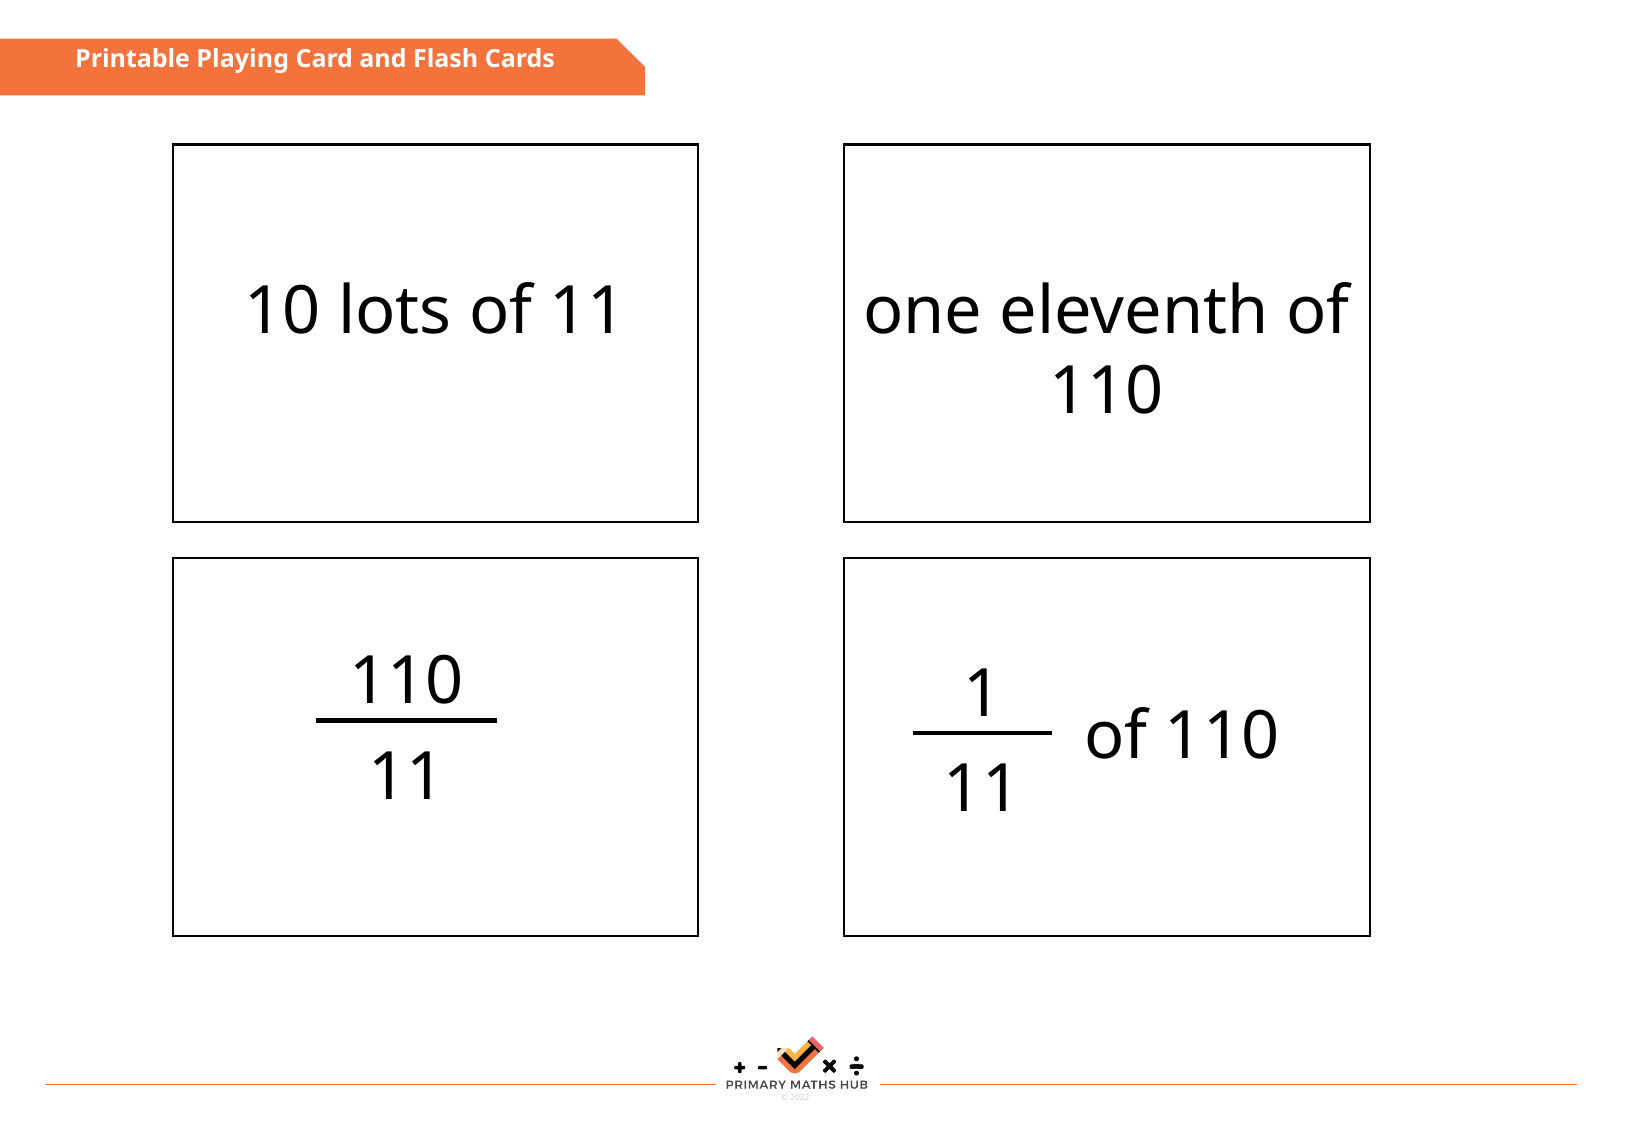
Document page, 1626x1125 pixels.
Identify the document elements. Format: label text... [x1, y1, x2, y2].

text_box [843, 557, 1371, 937]
table_cell 11 [316, 723, 497, 815]
text_box [172, 355, 699, 523]
text_box Printable Playing Card and Flash Cards [0, 37, 646, 97]
text_box [843, 143, 1371, 523]
text_box [172, 557, 699, 937]
text_box one eleventh of 110 [844, 259, 1370, 435]
text_box © 2022 [720, 1084, 870, 1110]
table_cell 11 [913, 735, 1052, 828]
text_box 10 lots of 11 [172, 259, 699, 355]
table_header 110 [316, 625, 497, 718]
picture [722, 1034, 872, 1094]
text_box [172, 143, 699, 259]
table_header 1 [913, 638, 1052, 731]
text_box of 110 [1051, 684, 1313, 780]
